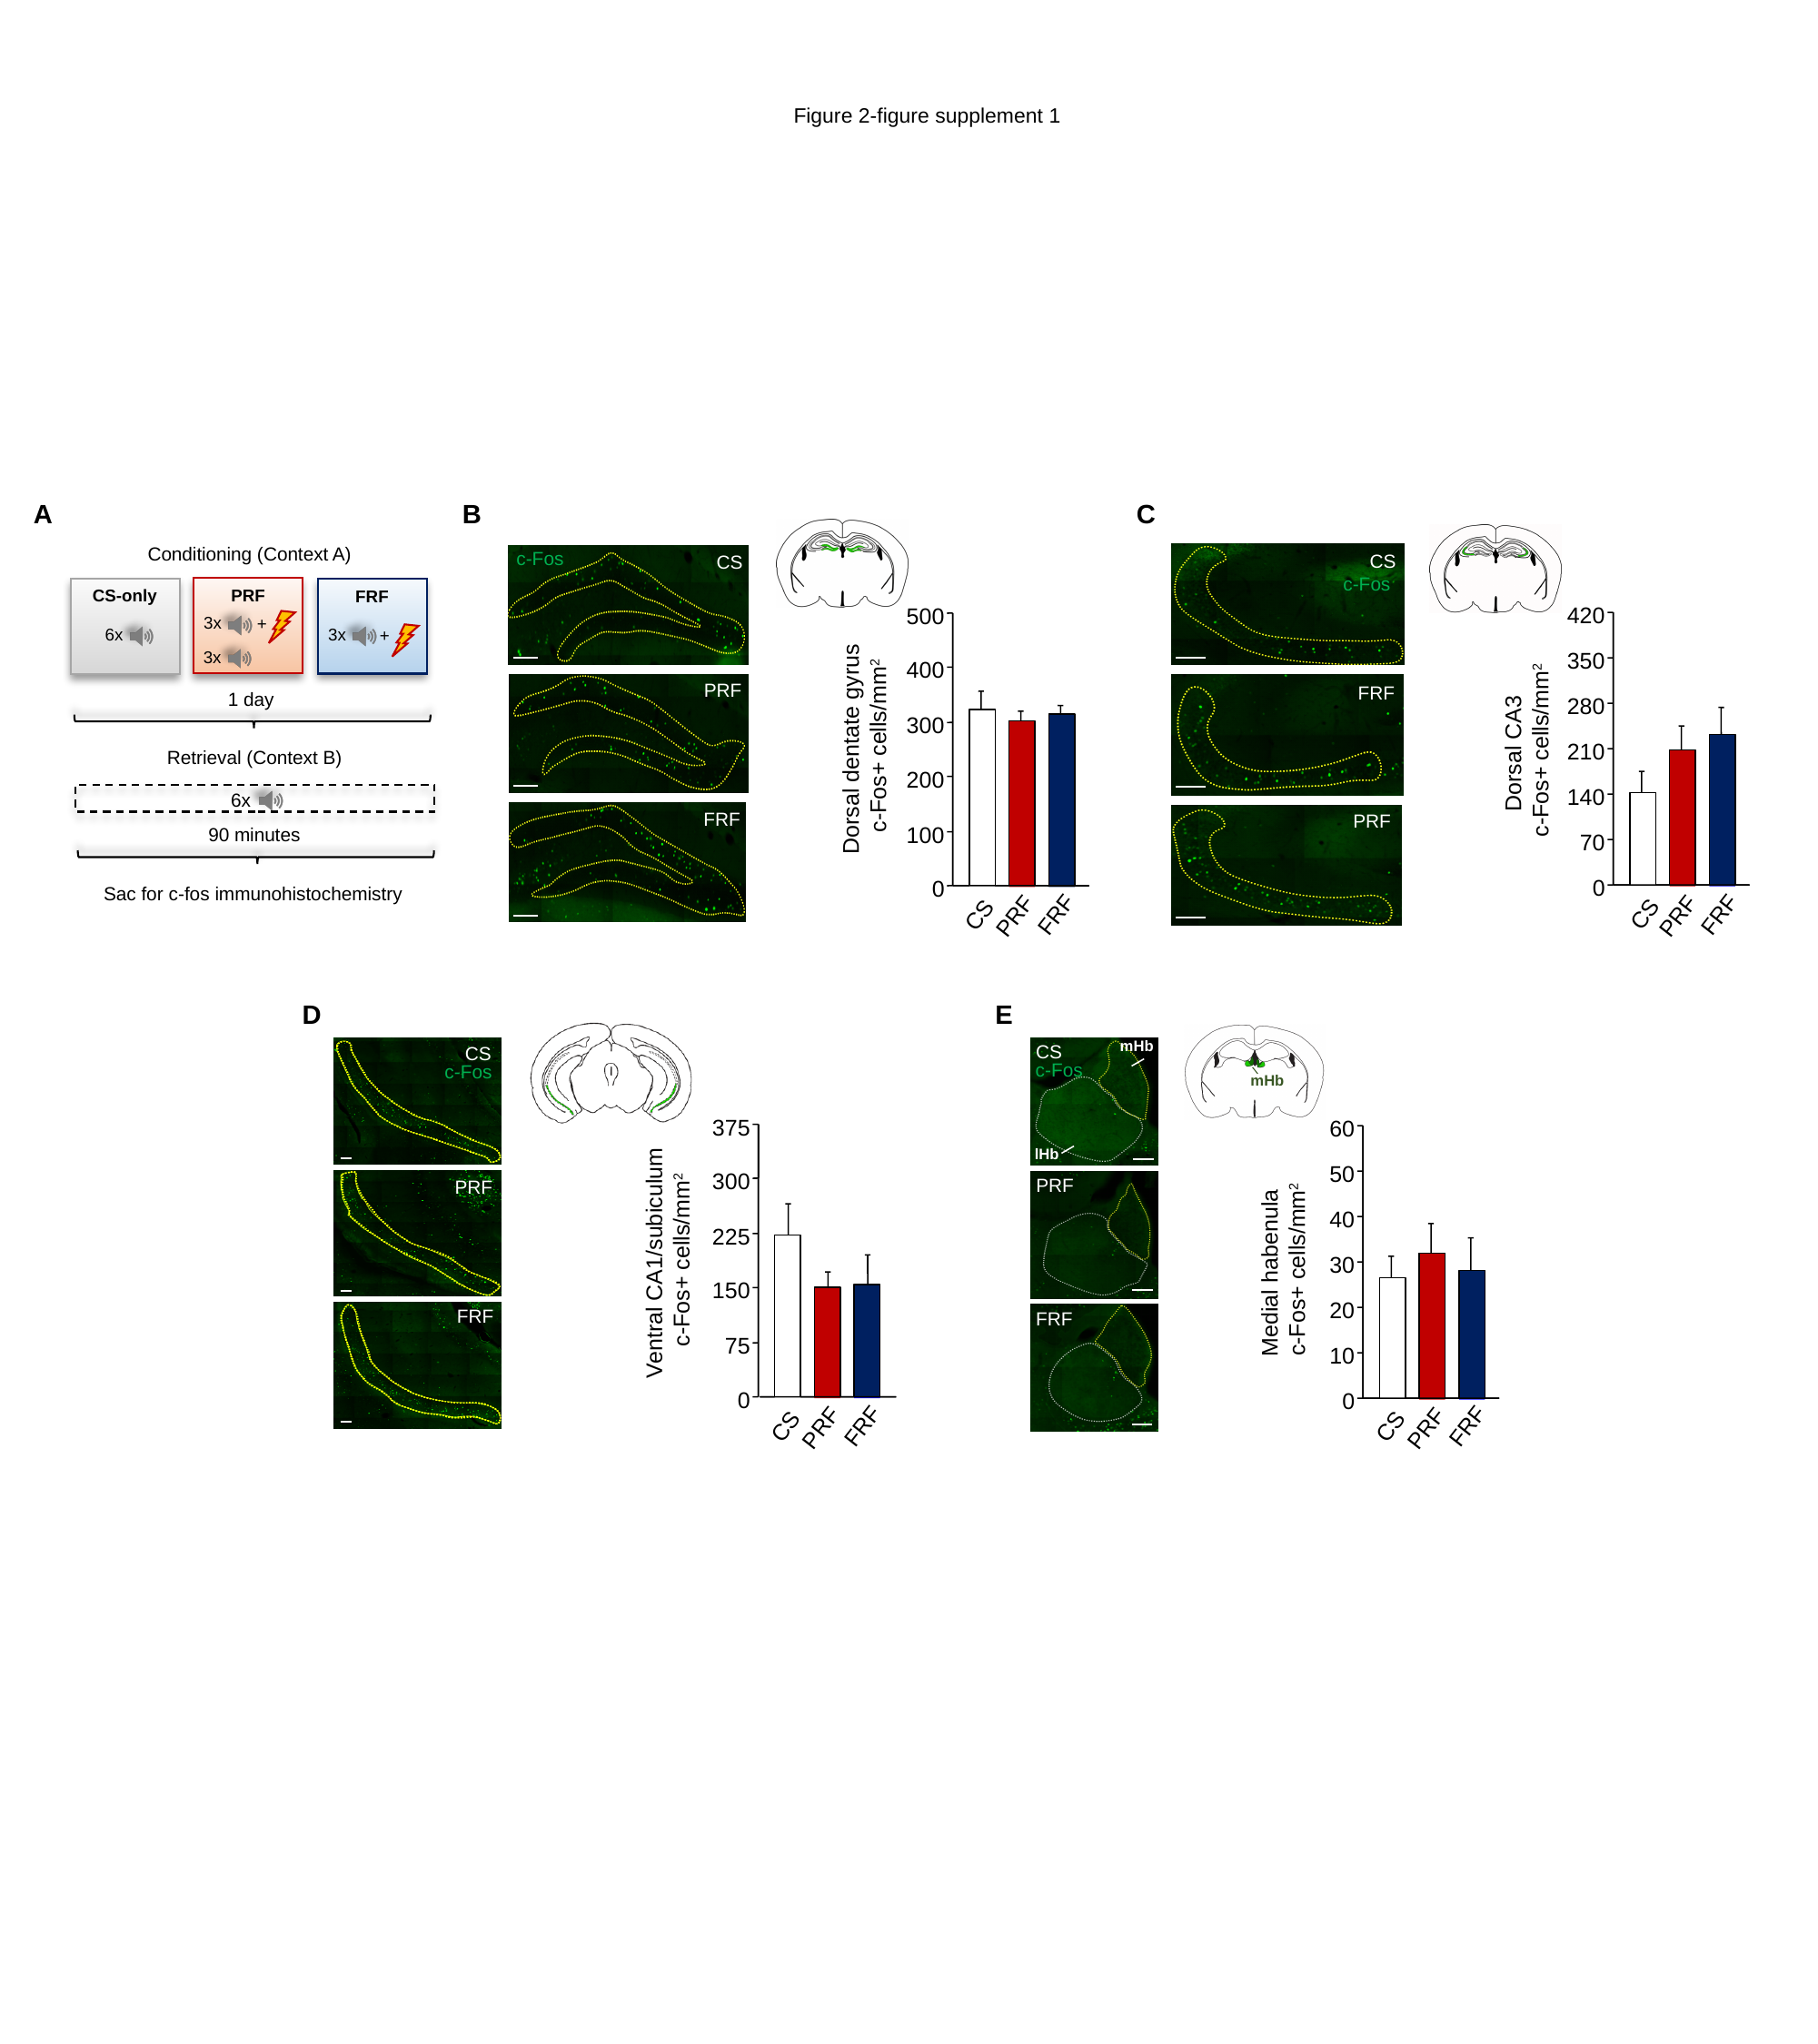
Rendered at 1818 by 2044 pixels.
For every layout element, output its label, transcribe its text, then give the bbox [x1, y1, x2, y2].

text_box Ventral CA1/subiculum c-Fos+ cells/mm2 [639, 1126, 694, 1397]
text_box FRF [1694, 888, 1743, 940]
text_box [403, 623, 422, 649]
text_box [74, 714, 432, 729]
text_box [317, 578, 428, 675]
text_box B [449, 490, 495, 536]
picture [227, 611, 255, 640]
text_box Conditioning (Context A) [72, 535, 427, 572]
text_box A [20, 490, 66, 536]
text_box [75, 784, 435, 813]
text_box 6x [214, 780, 267, 784]
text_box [1171, 543, 1409, 926]
text_box 75 [724, 1331, 751, 1359]
text_box 140 [1566, 782, 1606, 810]
text_box 225 [711, 1222, 751, 1250]
text_box D [288, 990, 335, 1037]
text_box 150 [711, 1275, 751, 1304]
text_box 0 [931, 874, 946, 902]
text_box 40 [1329, 1205, 1356, 1233]
text_box [70, 578, 181, 675]
text_box [1379, 1277, 1406, 1398]
text_box [1669, 749, 1696, 885]
text_box FRF [317, 579, 427, 613]
picture [226, 644, 254, 672]
text_box 20 [1329, 1295, 1356, 1324]
text_box 0 [737, 1385, 751, 1414]
picture [526, 1019, 694, 1126]
text_box FRF [1442, 1400, 1491, 1452]
text_box Dorsal CA3 c-Fos+ cells/mm2 [1498, 613, 1554, 901]
text_box CS [763, 1404, 806, 1447]
text_box 200 [906, 765, 945, 793]
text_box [1184, 1024, 1326, 1120]
text_box 400 [906, 655, 945, 683]
text_box 420 [1566, 600, 1606, 629]
text_box [774, 1235, 801, 1396]
text_box FRF [837, 1399, 887, 1452]
text_box PRF [1400, 1401, 1450, 1454]
text_box [77, 849, 435, 865]
text_box E [981, 990, 1027, 1037]
text_box 500 [906, 601, 945, 630]
text_box Retrieval (Context B) [114, 739, 394, 776]
text_box 60 [1329, 1114, 1356, 1142]
text_box [1008, 720, 1036, 885]
text_box 0 [1342, 1386, 1356, 1414]
text_box Medial habenula c-Fos+ cells/mm2 [1255, 1122, 1310, 1417]
text_box Dorsal dentate gyrus c-Fos+ cells/mm2 [836, 609, 891, 897]
text_box 3x [311, 617, 363, 651]
text_box [239, 612, 303, 674]
text_box 375 [711, 1113, 751, 1141]
text_box + [365, 617, 403, 652]
text_box 6x [88, 617, 141, 651]
picture [352, 622, 380, 650]
text_box 0 [1592, 873, 1606, 901]
text_box 100 [906, 820, 945, 848]
text_box 300 [711, 1166, 751, 1195]
text_box 70 [1579, 828, 1605, 856]
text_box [1018, 1037, 1158, 1433]
text_box + [253, 612, 281, 640]
text_box [1458, 1270, 1485, 1398]
text_box PRF [988, 889, 1039, 943]
text_box PRF [194, 578, 303, 612]
text_box [969, 709, 996, 885]
text_box CS [1368, 1405, 1410, 1448]
text_box 10 [1329, 1341, 1356, 1369]
text_box 350 [1566, 646, 1606, 674]
picture [776, 519, 909, 609]
text_box [391, 652, 399, 658]
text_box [333, 1037, 506, 1429]
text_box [499, 540, 749, 922]
text_box [1419, 1253, 1445, 1398]
text_box 50 [1329, 1159, 1356, 1187]
text_box 90 minutes [119, 823, 390, 853]
text_box C [1121, 490, 1171, 536]
text_box PRF [1652, 889, 1702, 943]
text_box [814, 1287, 840, 1396]
text_box [1629, 792, 1656, 885]
text_box CS-only [70, 578, 180, 612]
text_box Sac for c-fos immunohistochemistry [75, 874, 432, 911]
text_box 280 [1566, 691, 1606, 719]
text_box 300 [906, 710, 945, 739]
text_box CS [1602, 892, 1664, 962]
picture [1429, 524, 1562, 613]
text_box FRF [1030, 888, 1080, 940]
picture [258, 787, 286, 815]
text_box [854, 1285, 880, 1396]
text_box [1048, 713, 1075, 885]
text_box [1709, 734, 1735, 885]
text_box 3x [186, 640, 239, 674]
text_box Figure 2-figure supplement 1 [18, 95, 1817, 134]
text_box 1 day [115, 680, 386, 717]
text_box CS [958, 893, 999, 936]
text_box 30 [1329, 1250, 1356, 1278]
text_box [281, 612, 297, 634]
text_box PRF [795, 1401, 845, 1454]
text_box 3x [186, 605, 227, 640]
picture [128, 622, 156, 650]
text_box 210 [1566, 737, 1606, 765]
